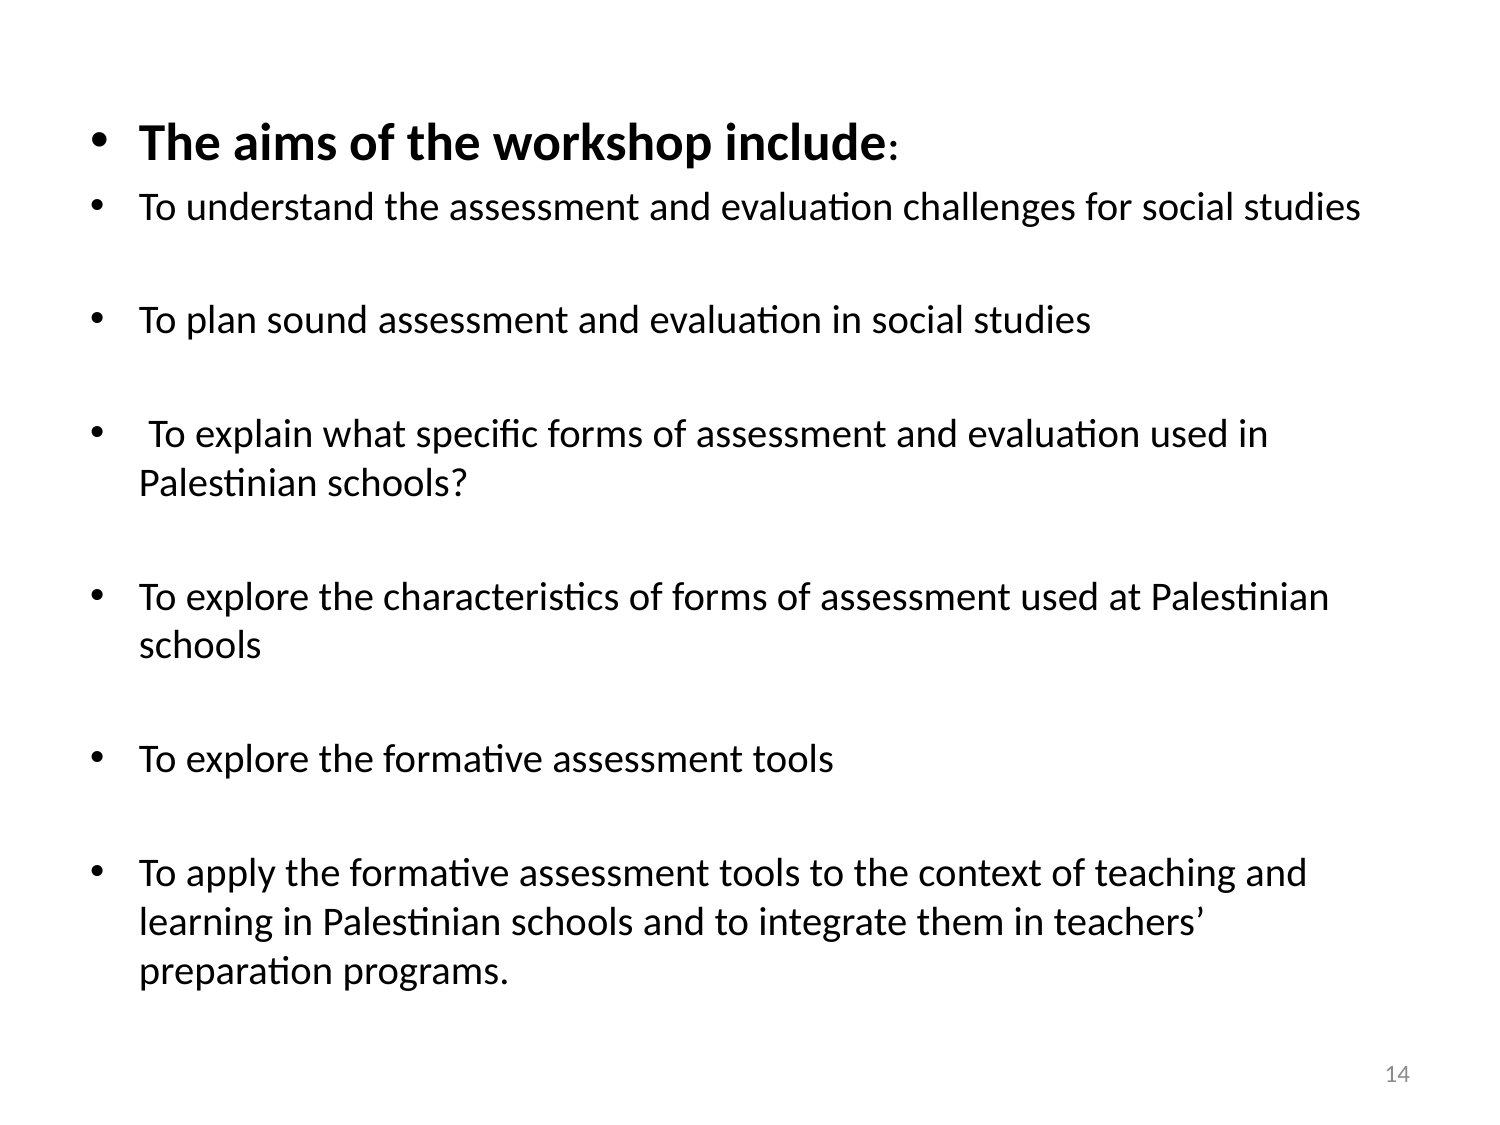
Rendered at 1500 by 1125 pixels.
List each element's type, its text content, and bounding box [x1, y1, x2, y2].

list The aims of the workshop include: To understand the assessment and evaluation challenges for social studies To plan sound assessment and evaluation in social studies To explain what specific forms of assessment and evaluation used in Palestinian schools? To explore the characteristics of forms of assessment used at Palestinian schools To explore the formative assessment tools To apply the formative assessment tools to the context of teaching and learning in Palestinian schools and to integrate them in teachers’ preparation programs. [74, 99, 1426, 1006]
slide_number 14 [1074, 1042, 1425, 1103]
